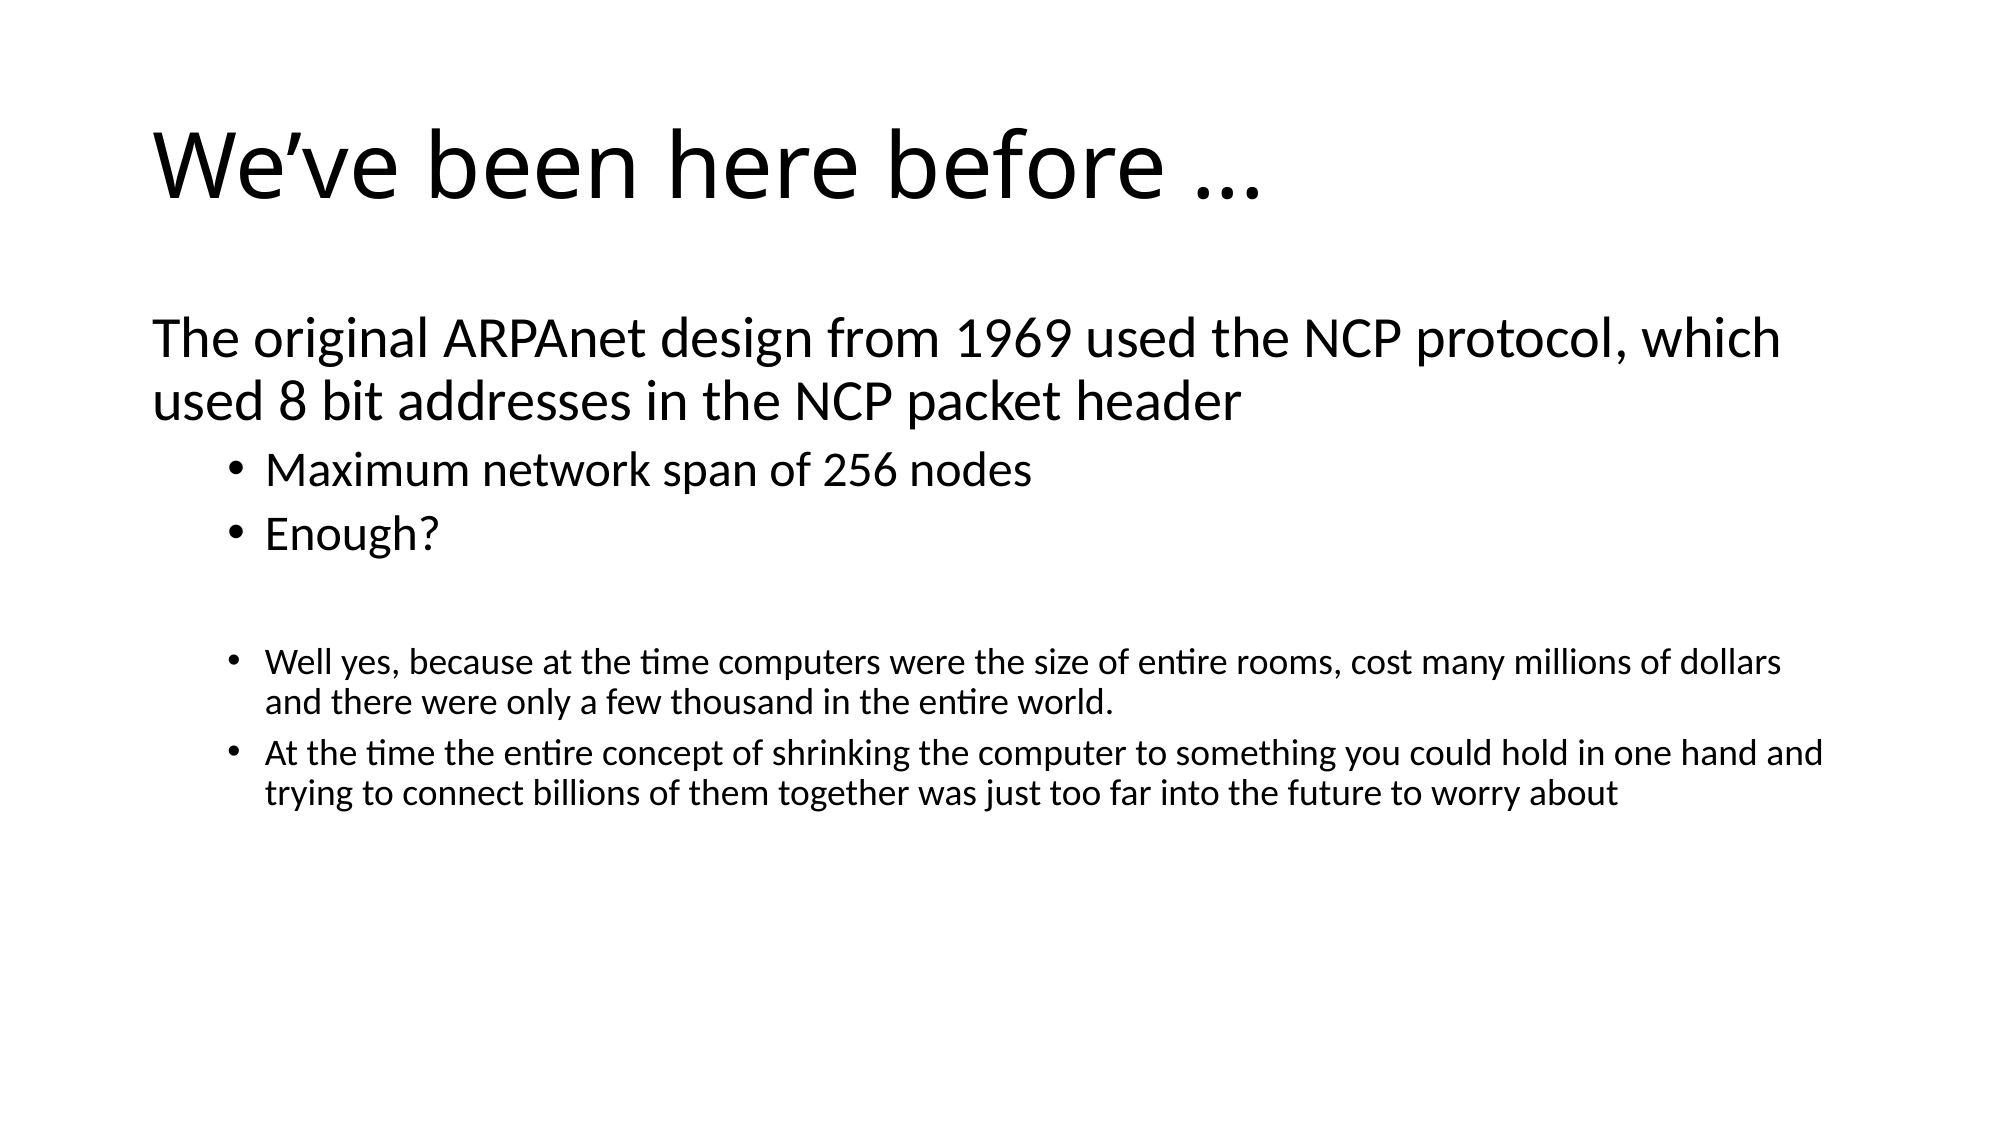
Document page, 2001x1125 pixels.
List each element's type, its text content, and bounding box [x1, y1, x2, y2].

list The original ARPAnet design from 1969 used the NCP protocol, which used 8 bit addresses in the NCP packet header Maximum network span of 256 nodes Enough? Well yes, because at the time computers were the size of entire rooms, cost many millions of dollars and there were only a few thousand in the entire world. At the time the entire concept of shrinking the computer to something you could hold in one hand and trying to connect billions of them together was just too far into the future to worry about [137, 299, 1863, 1014]
title We’ve been here before ... [137, 59, 1863, 278]
